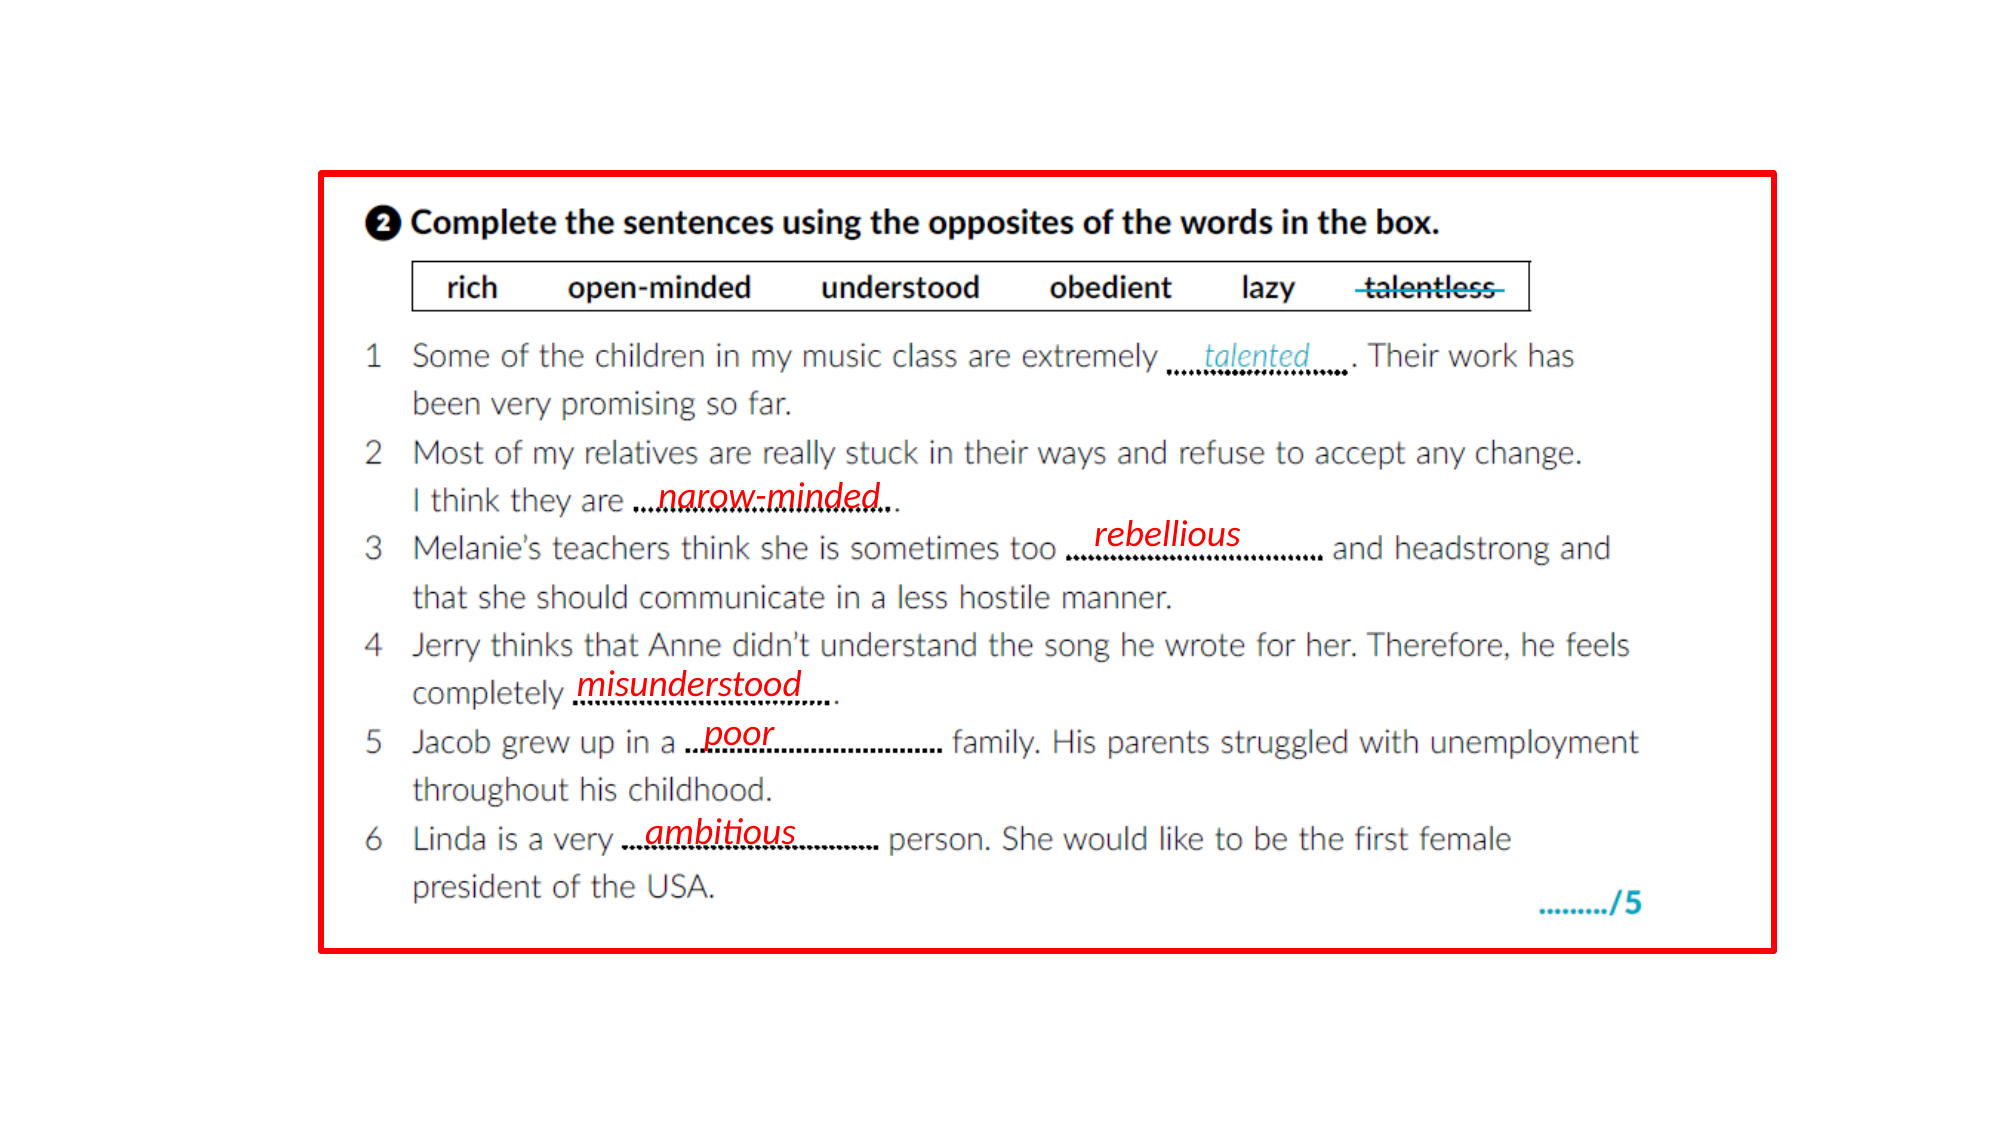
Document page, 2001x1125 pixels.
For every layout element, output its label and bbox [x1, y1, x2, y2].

picture [323, 176, 1771, 949]
